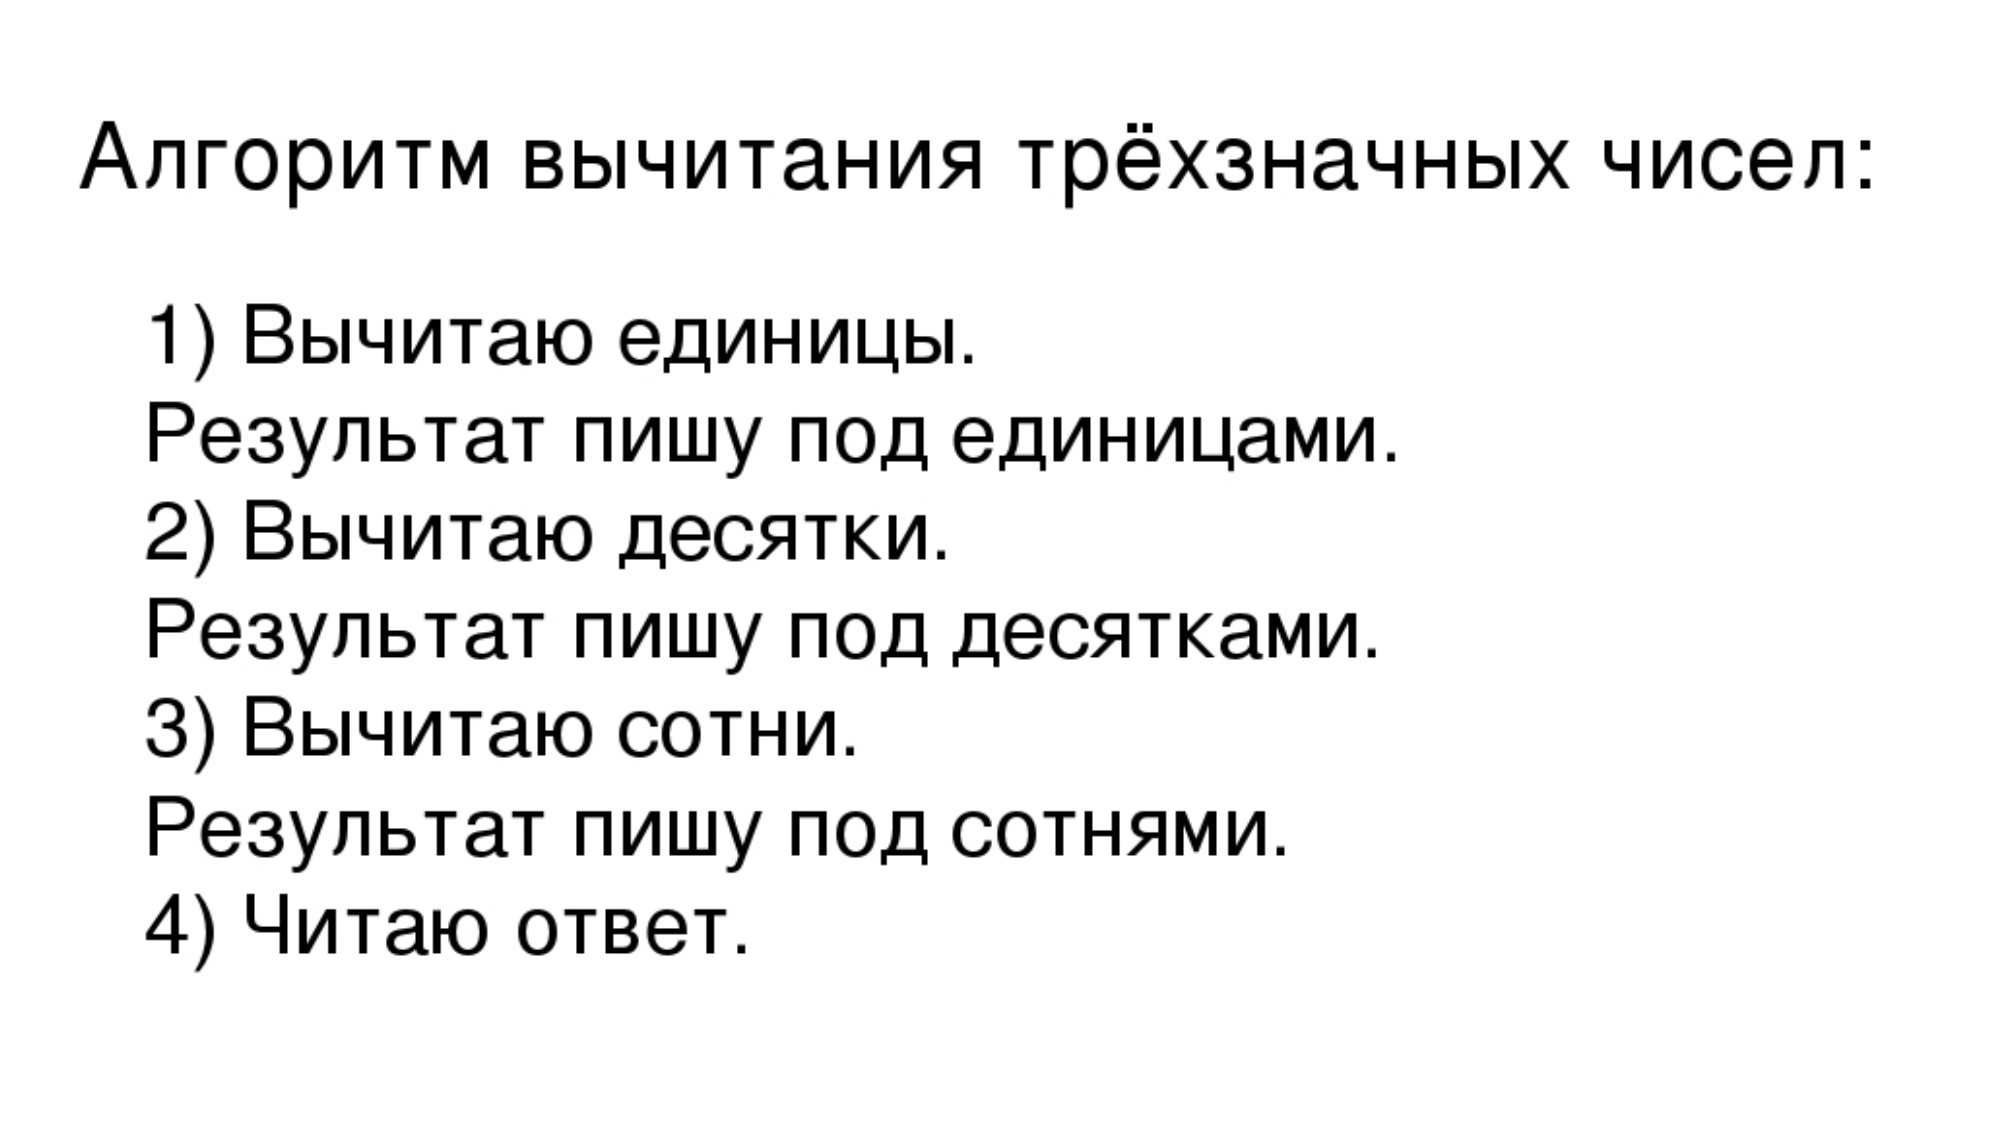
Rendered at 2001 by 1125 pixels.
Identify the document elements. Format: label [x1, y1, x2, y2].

list [60, 87, 1923, 1125]
